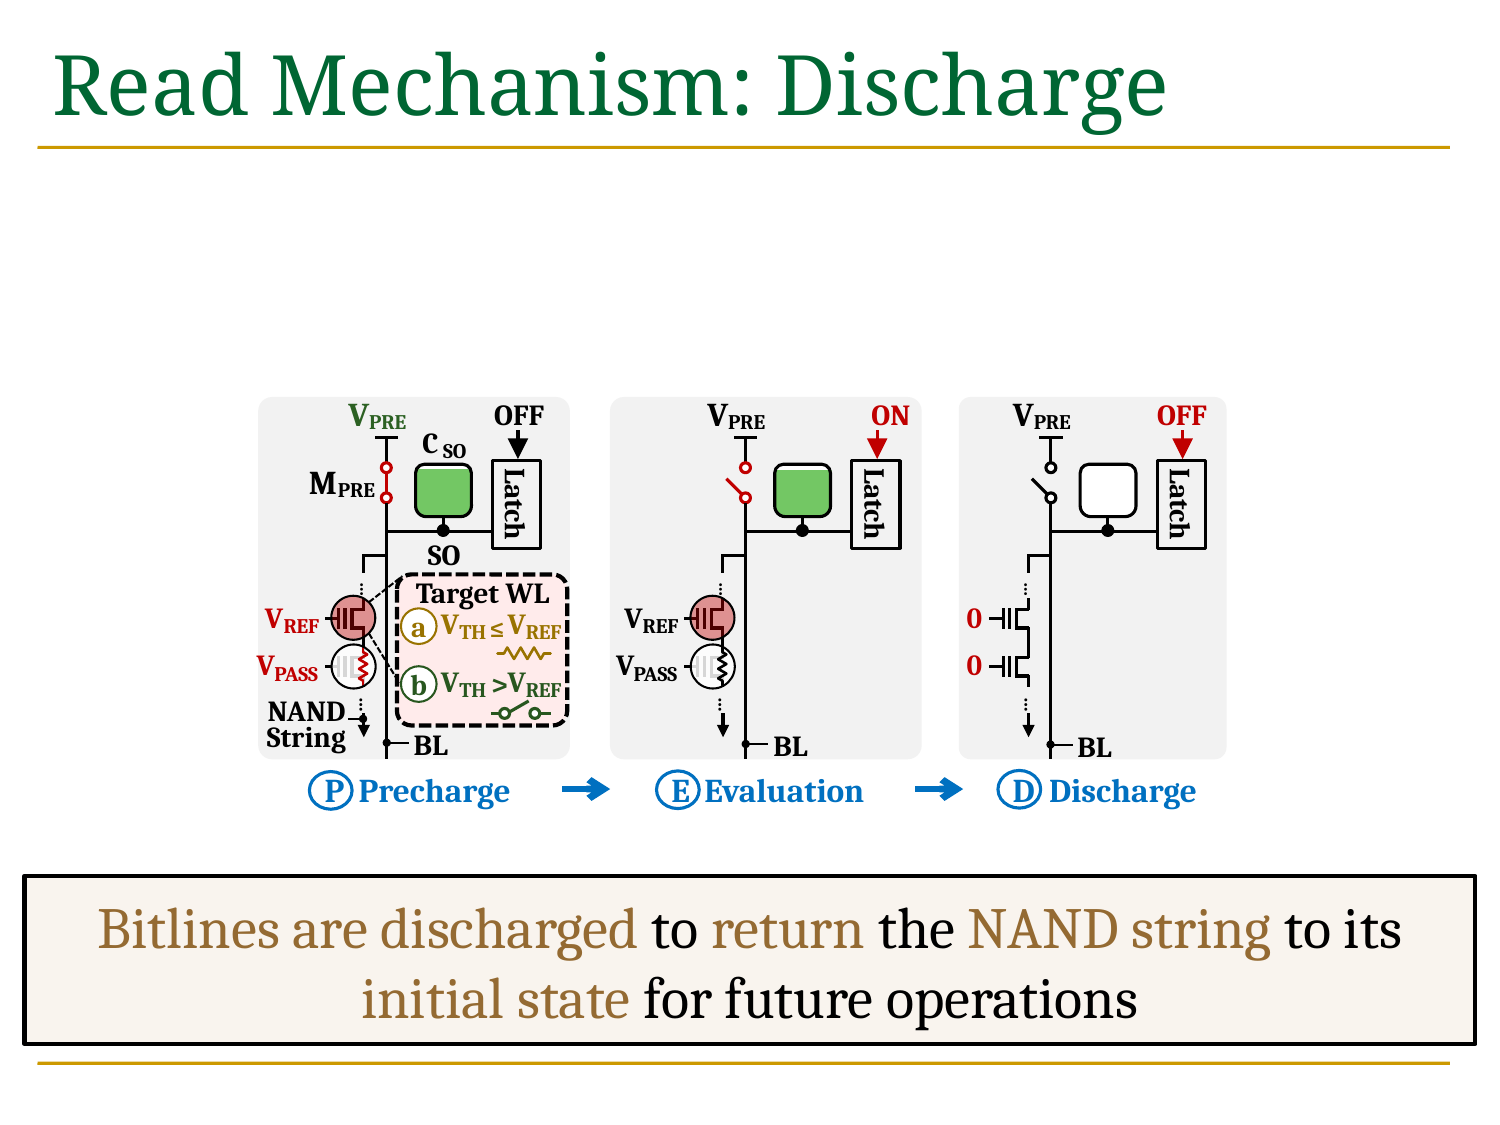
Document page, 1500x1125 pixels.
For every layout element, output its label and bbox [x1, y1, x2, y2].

title [37, 24, 1450, 200]
text_box [235, 388, 1258, 811]
text_box [22, 874, 1477, 1046]
